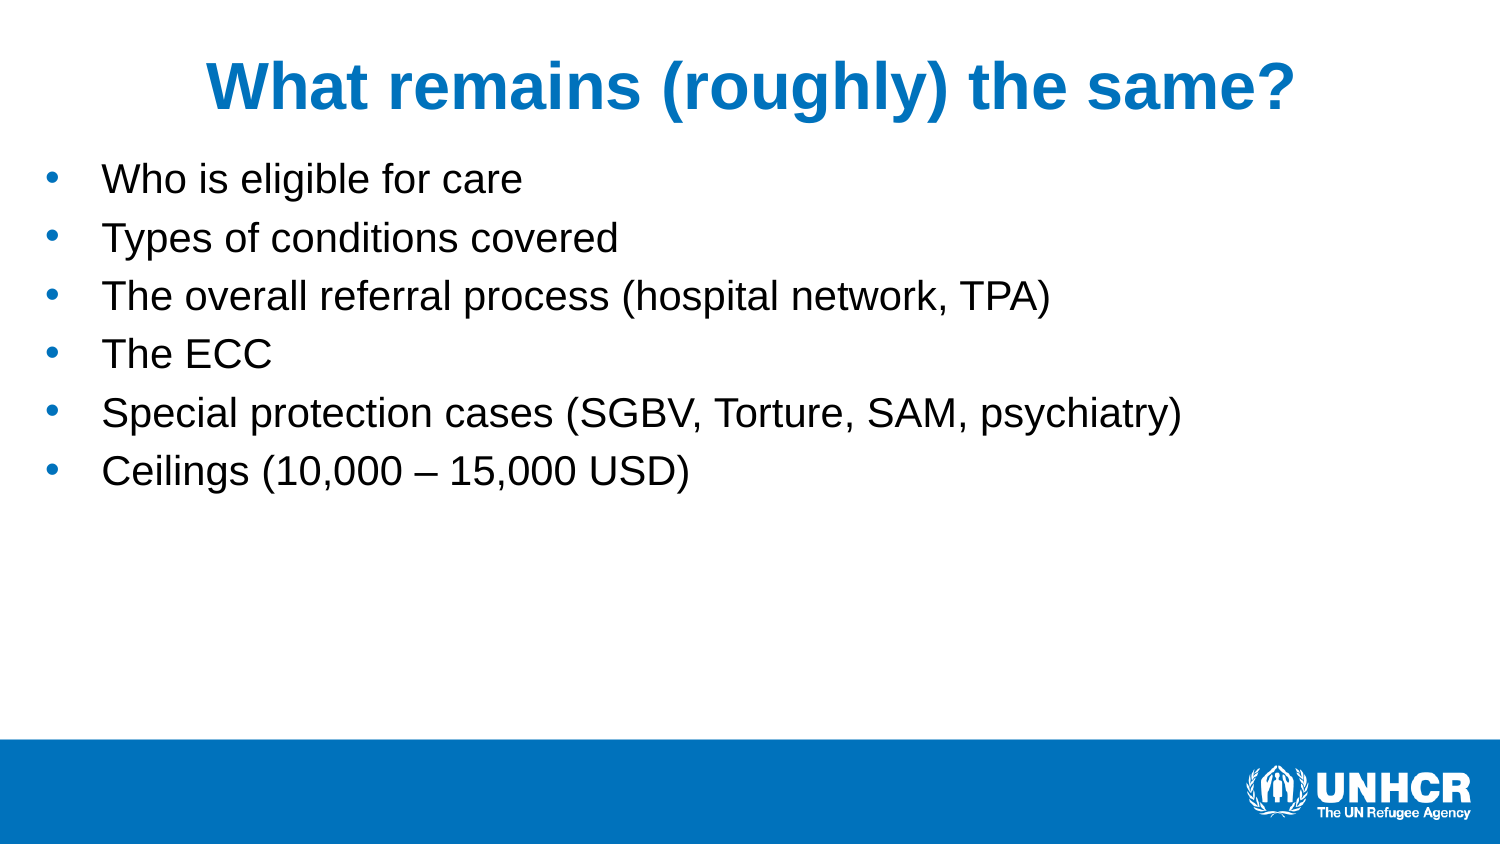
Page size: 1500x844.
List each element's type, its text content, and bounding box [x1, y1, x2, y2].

picture [0, 739, 1500, 844]
title What remains (roughly) the same? [29, 44, 1476, 124]
subtitle Who is eligible for care Types of conditions covered The overall referral process (hospital network, TPA) The ECC Special protection cases (SGBV, Torture, SAM, psychiatry) Ceilings (10,000 – 15,000 USD) [29, 152, 1476, 674]
